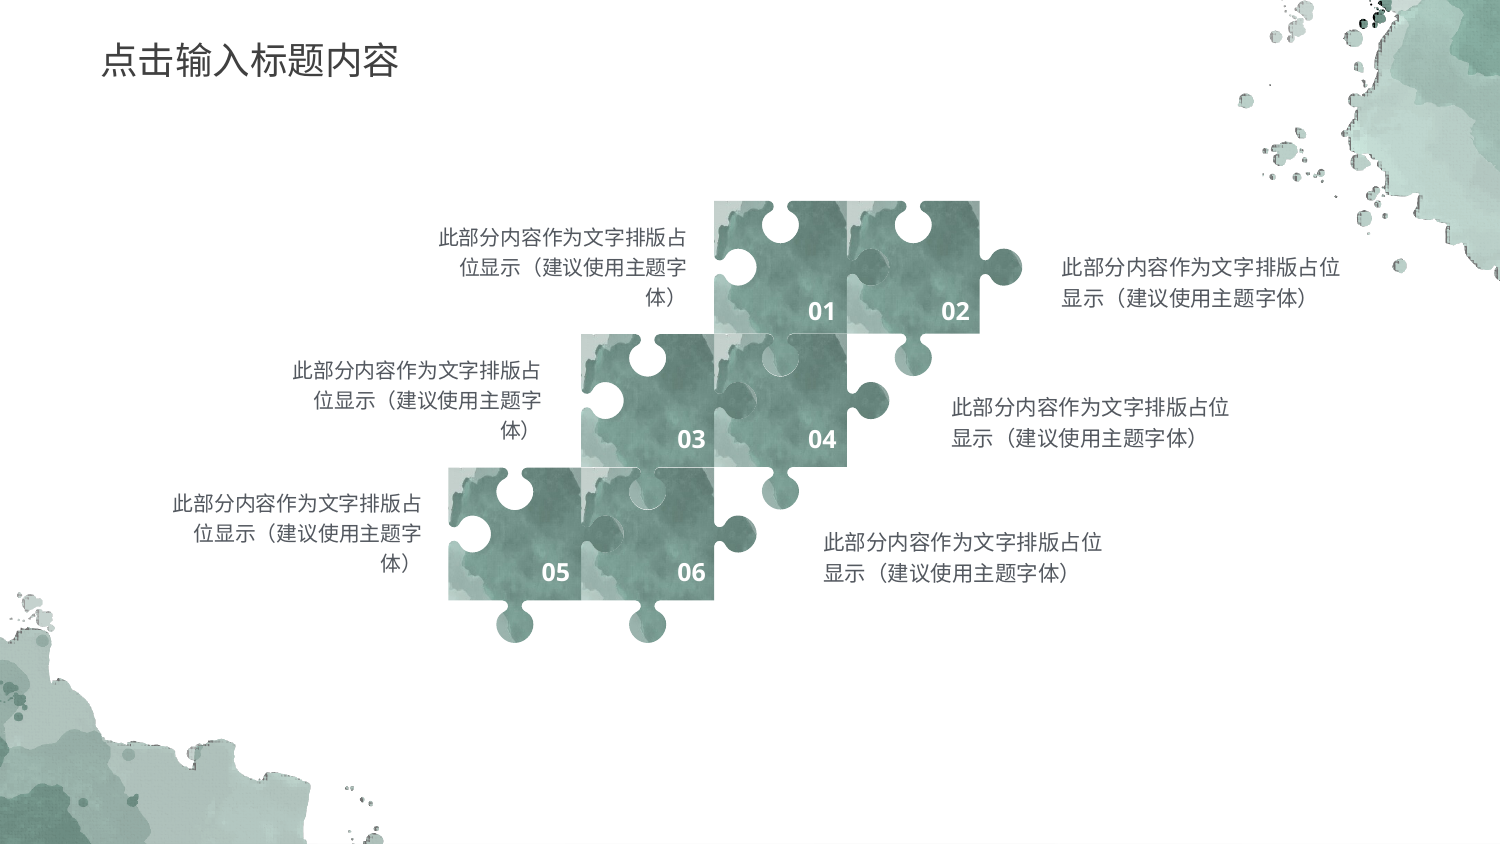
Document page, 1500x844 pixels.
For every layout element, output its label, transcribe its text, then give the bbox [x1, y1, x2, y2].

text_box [580, 333, 757, 467]
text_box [713, 200, 845, 332]
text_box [448, 467, 625, 644]
text_box 此部分内容作为文字排版占位显示（建议使用主题字体） [1061, 232, 1344, 327]
text_box 此部分内容作为文字排版占位显示（建议使用主题字体） [156, 485, 422, 576]
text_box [757, 333, 890, 510]
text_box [846, 200, 1023, 377]
text_box 点击输入标题内容 [100, 28, 450, 91]
text_box 此部分内容作为文字排版占位显示（建议使用主题字体） [951, 373, 1234, 467]
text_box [625, 467, 757, 644]
text_box 此部分内容作为文字排版占位显示（建议使用主题字体） [276, 352, 542, 443]
text_box 此部分内容作为文字排版占位显示（建议使用主题字体） [421, 219, 688, 311]
text_box 此部分内容作为文字排版占位显示（建议使用主题字体） [823, 508, 1106, 602]
